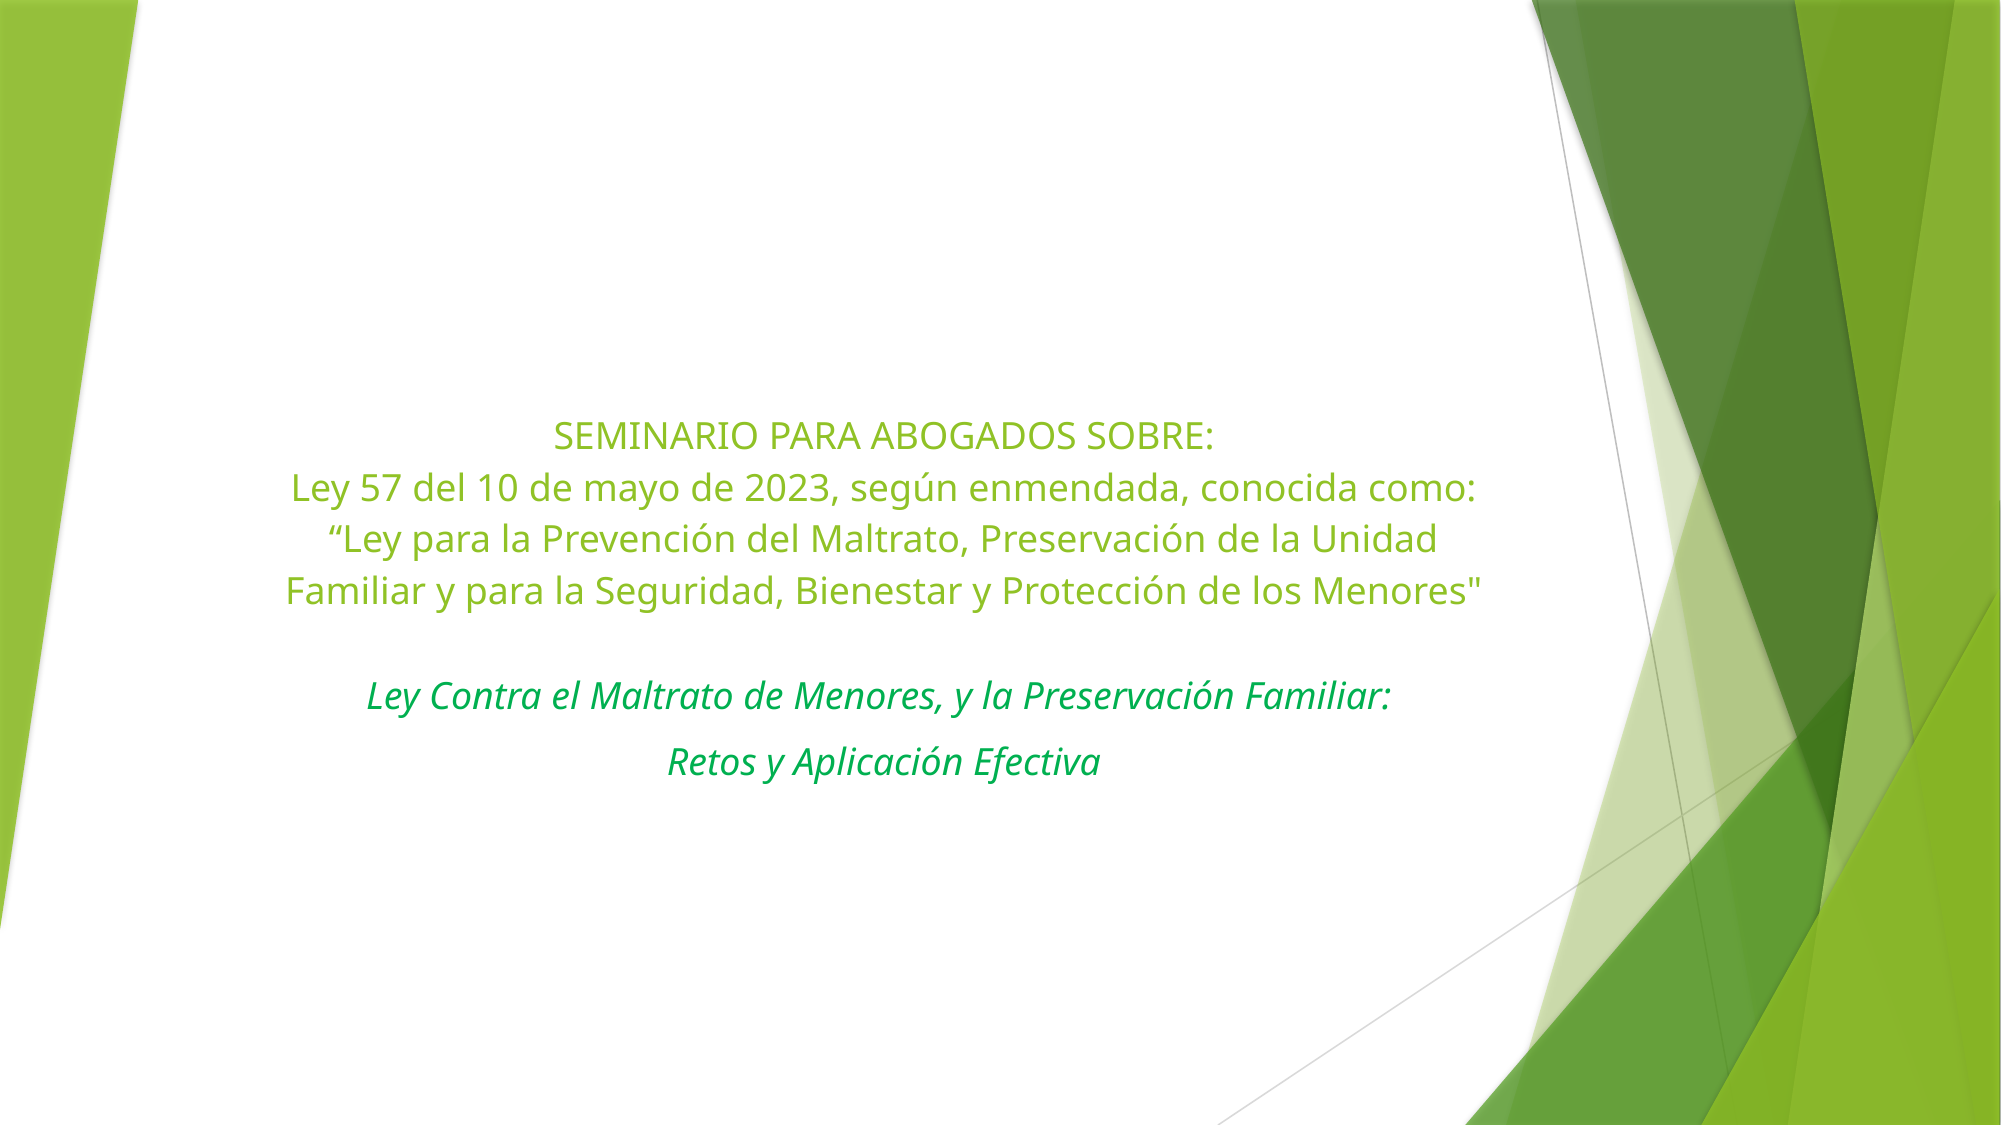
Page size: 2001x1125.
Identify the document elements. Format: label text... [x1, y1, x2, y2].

title SEMINARIO PARA ABOGADOS SOBRE: Ley 57 del 10 de mayo de 2023, según enmendada, conocida como: “Ley para la Prevención del Maltrato, Preservación de la Unidad Familiar y para la Seguridad, Bienestar y Protección de los Menores" [247, 258, 1522, 664]
subtitle Ley Contra el Maltrato de Menores, y la Preservación Familiar: Retos y Aplicación Efectiva [247, 664, 1522, 845]
